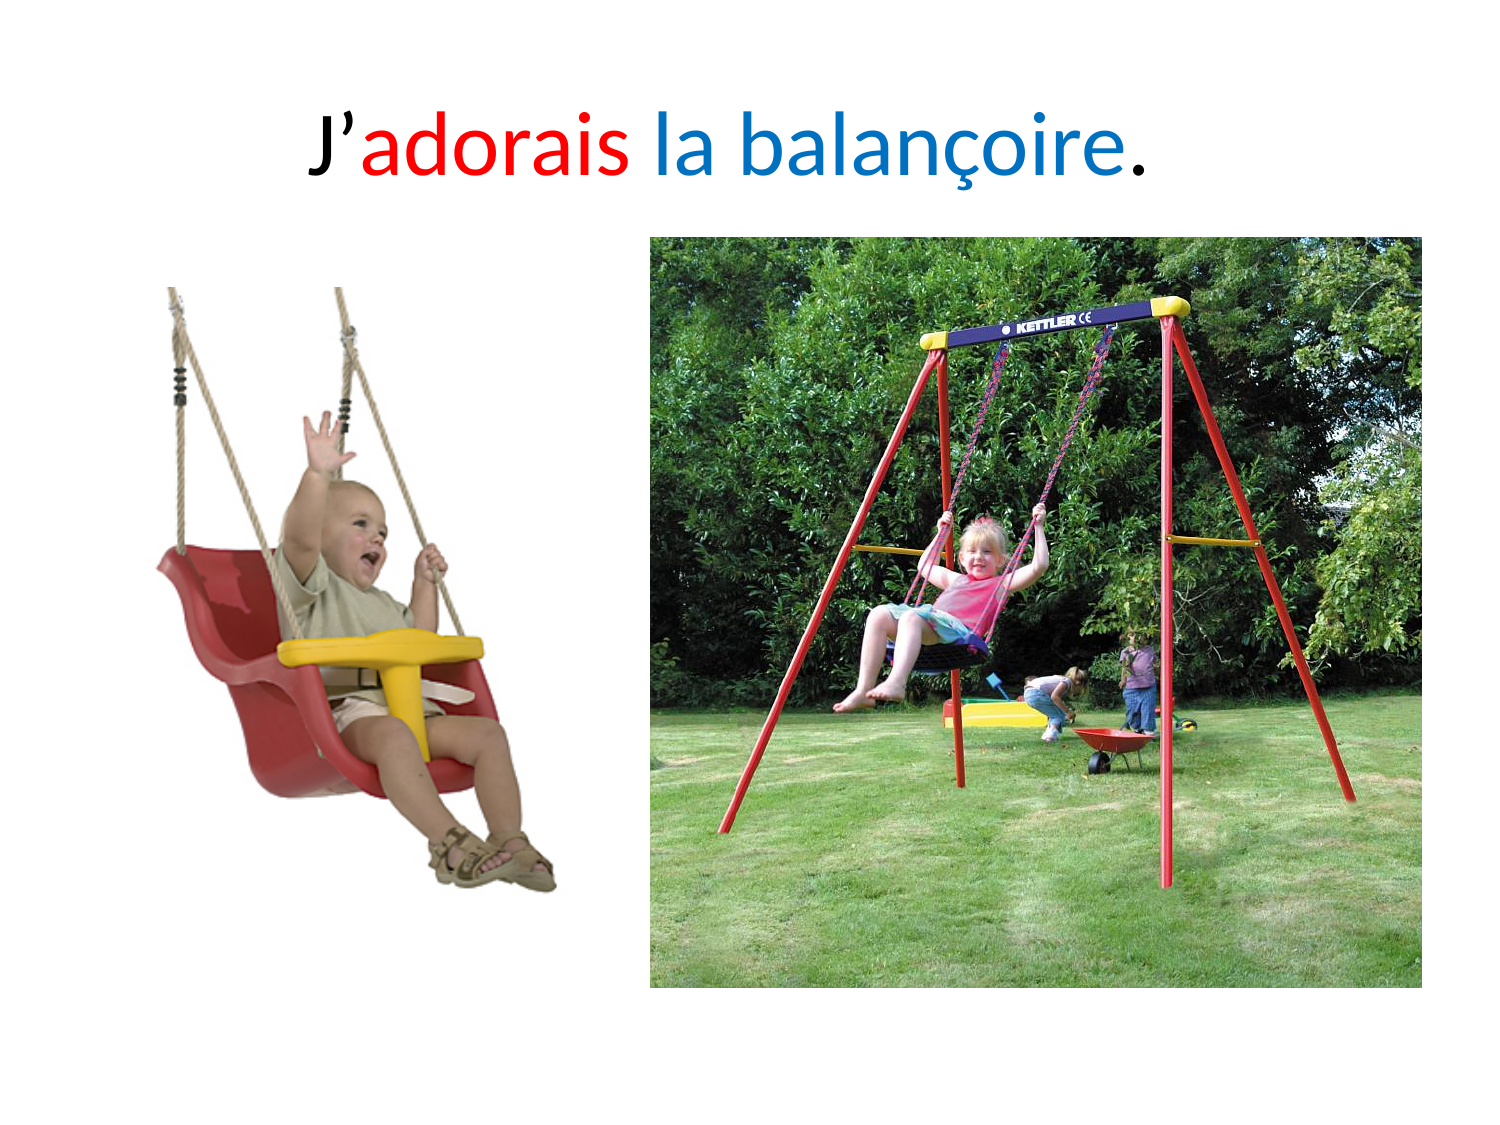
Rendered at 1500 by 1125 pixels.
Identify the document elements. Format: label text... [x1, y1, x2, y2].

picture [87, 287, 621, 910]
picture [649, 237, 1422, 988]
title J’adorais la balançoire. [75, 45, 1425, 233]
